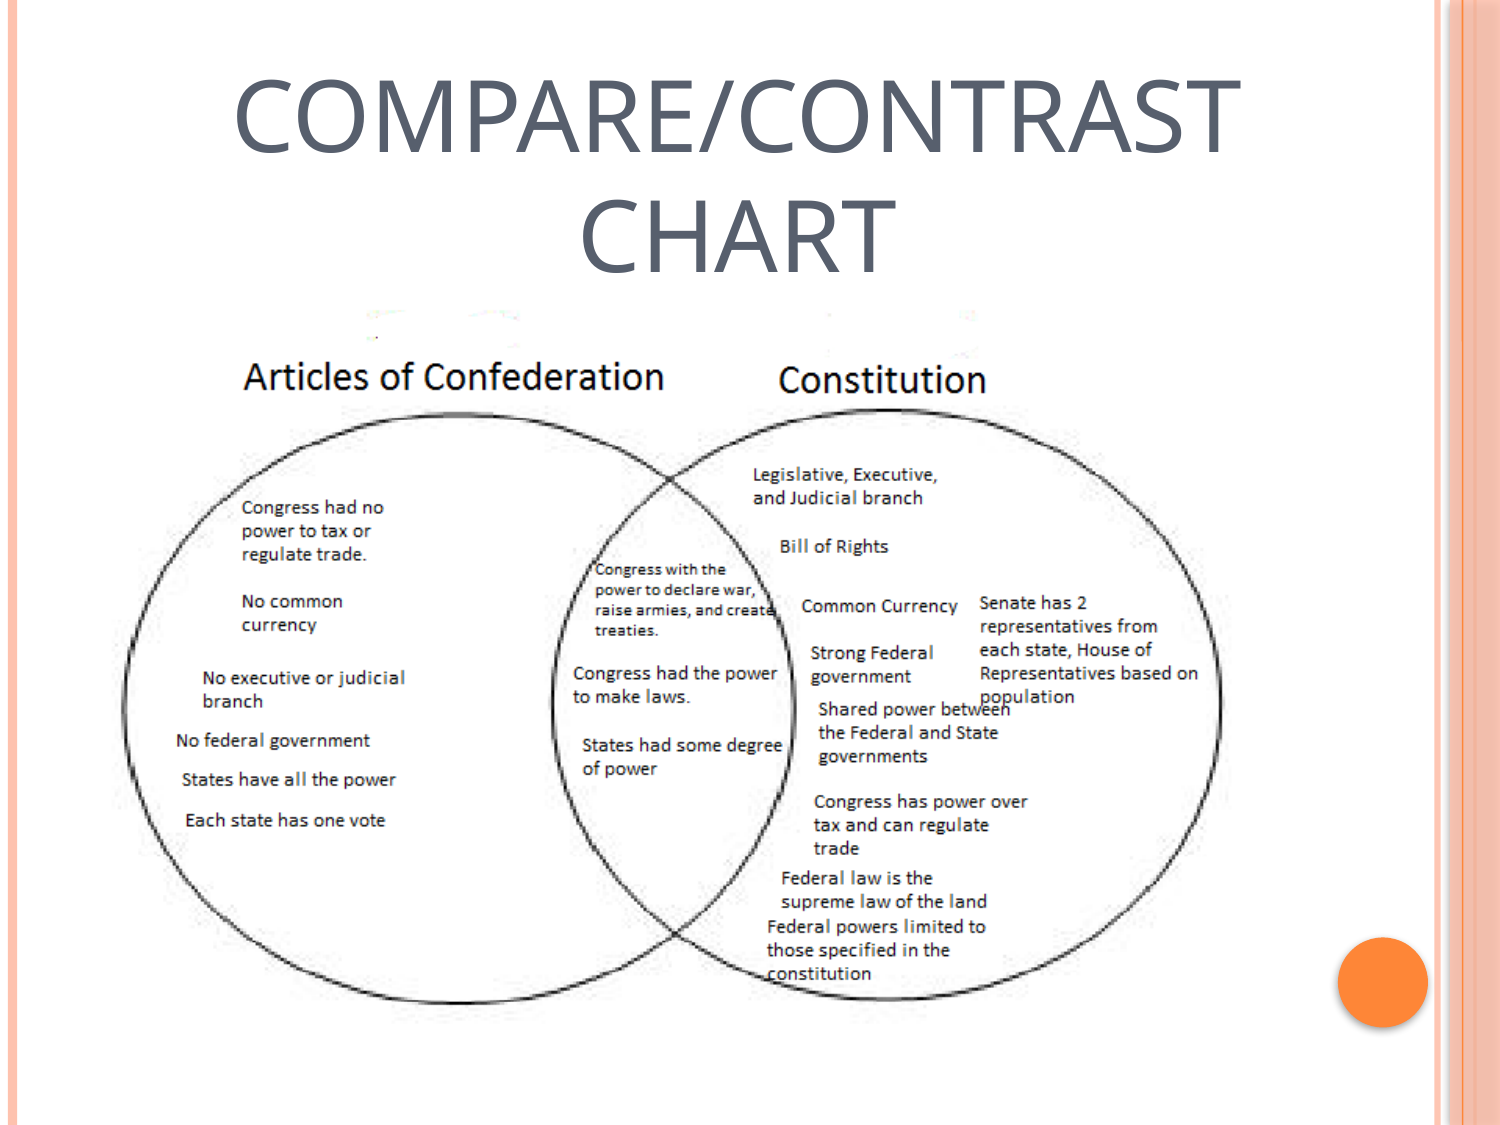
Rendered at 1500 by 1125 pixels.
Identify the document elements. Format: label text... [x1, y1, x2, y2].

title Compare/Contrast Chart [75, 45, 1400, 300]
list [86, 286, 1288, 1038]
